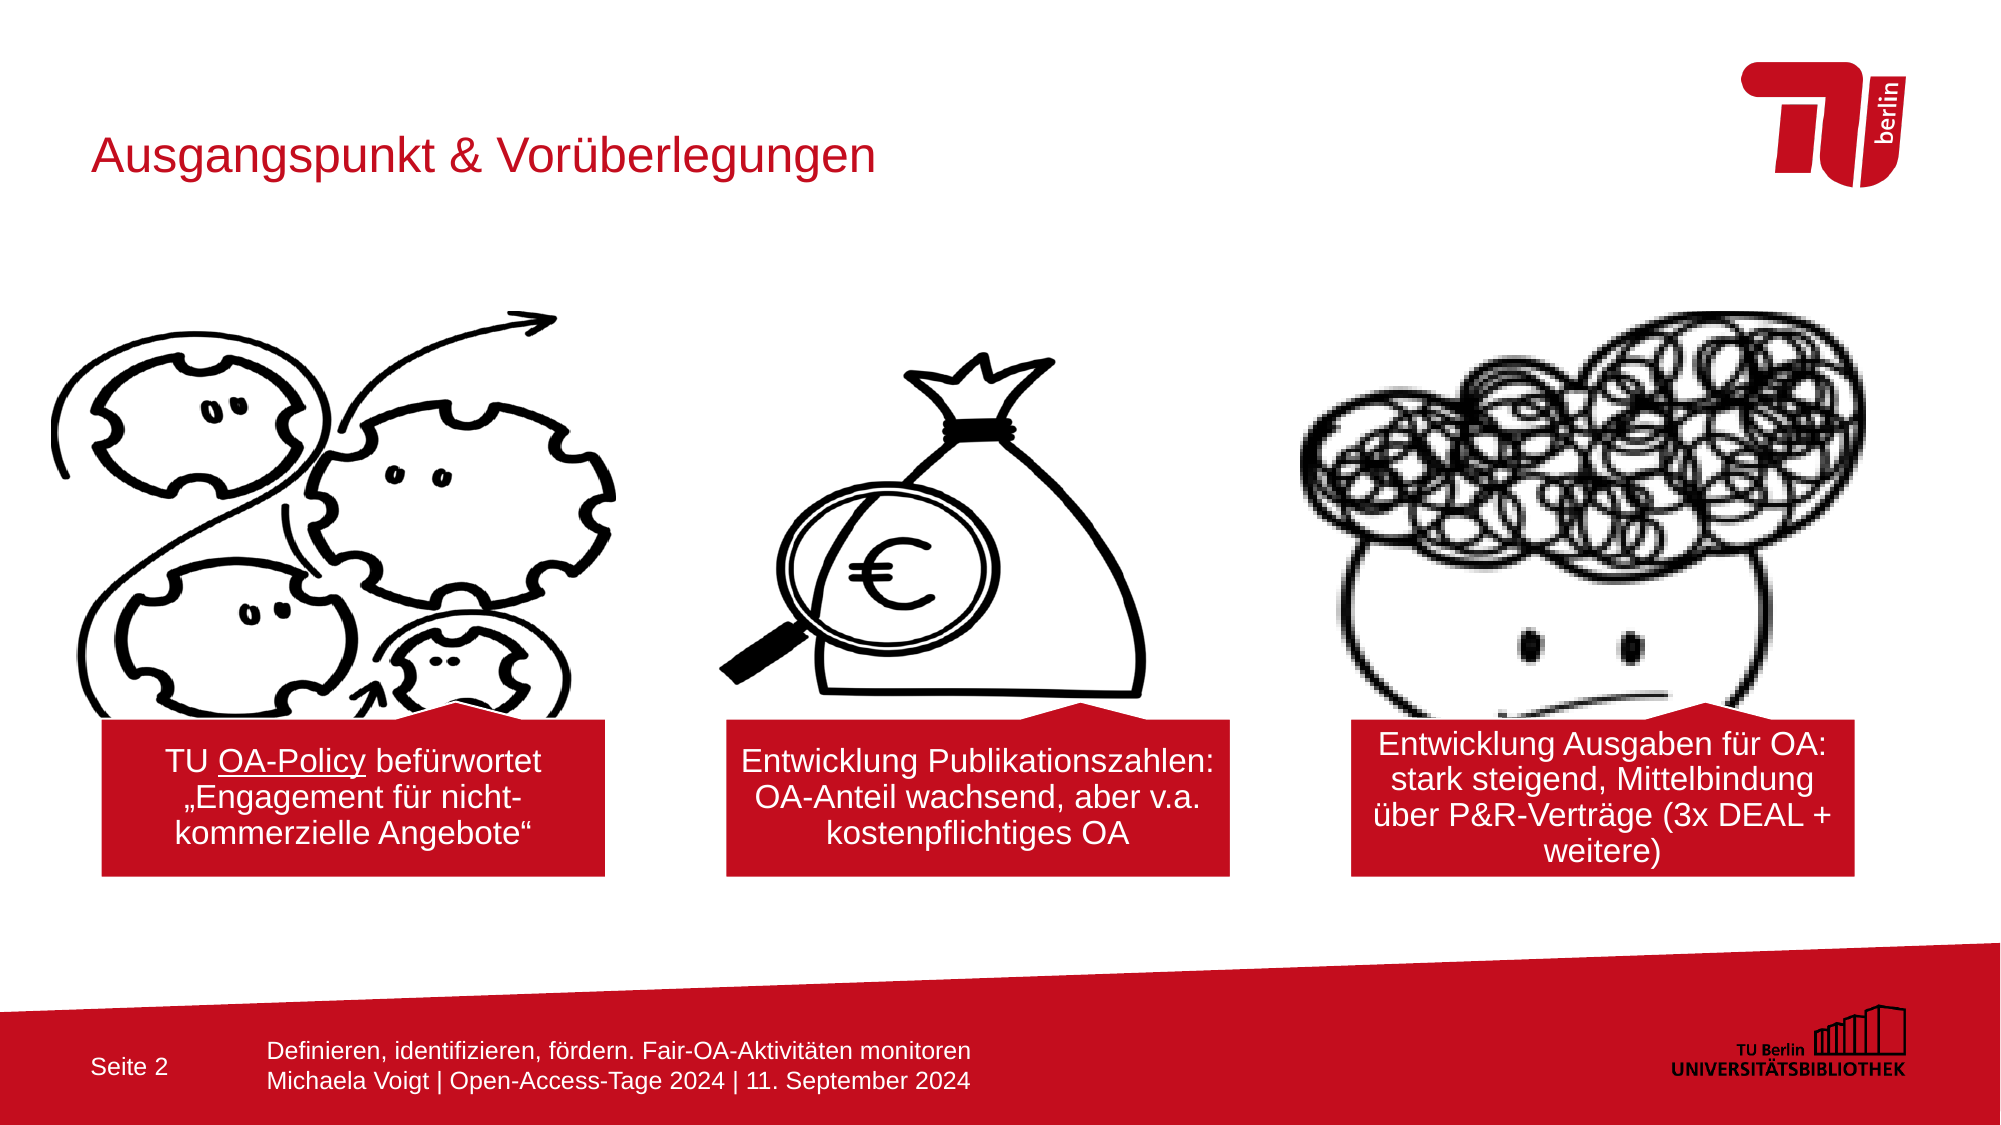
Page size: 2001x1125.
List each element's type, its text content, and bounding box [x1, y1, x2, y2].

picture [1741, 62, 1906, 188]
title Ausgangspunkt & Vorüberlegungen [91, 65, 1455, 181]
picture [1672, 1004, 1906, 1076]
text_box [49, 181, 1868, 1006]
